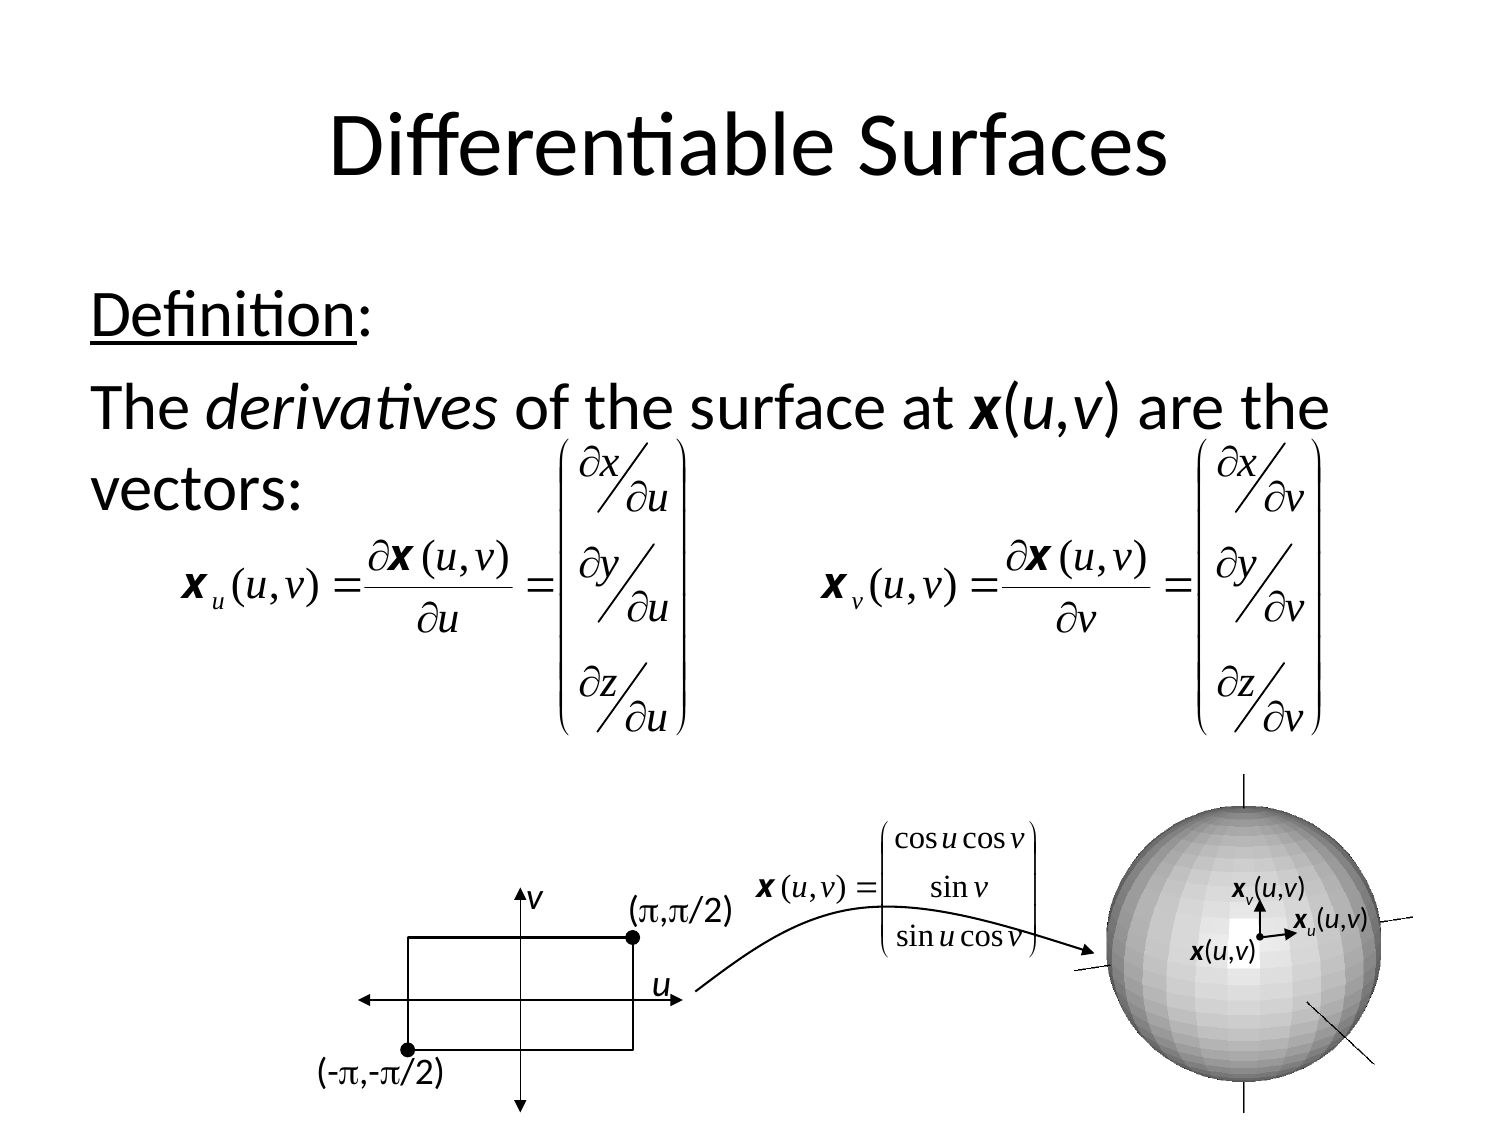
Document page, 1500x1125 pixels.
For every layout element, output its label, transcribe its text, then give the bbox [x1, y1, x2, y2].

text_box [694, 954, 869, 993]
text_box [406, 935, 515, 999]
text_box [406, 1001, 520, 1052]
text_box [406, 1009, 515, 1052]
text_box [623, 927, 643, 948]
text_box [750, 813, 1045, 966]
text_box [521, 1001, 635, 1010]
text_box u [637, 951, 687, 1012]
list Definition: The derivatives of the surface at x(u,v) are the vectors: [75, 262, 1425, 1005]
picture [1074, 774, 1413, 1113]
title Differentiable Surfaces [75, 45, 1425, 233]
text_box [524, 1009, 635, 1052]
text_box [174, 429, 1335, 746]
text_box [398, 1040, 418, 1060]
text_box [524, 935, 635, 999]
text_box v [511, 864, 558, 925]
text_box (,/2) [612, 877, 745, 938]
text_box [1050, 938, 1069, 958]
text_box (-,-/2) [301, 1039, 461, 1100]
